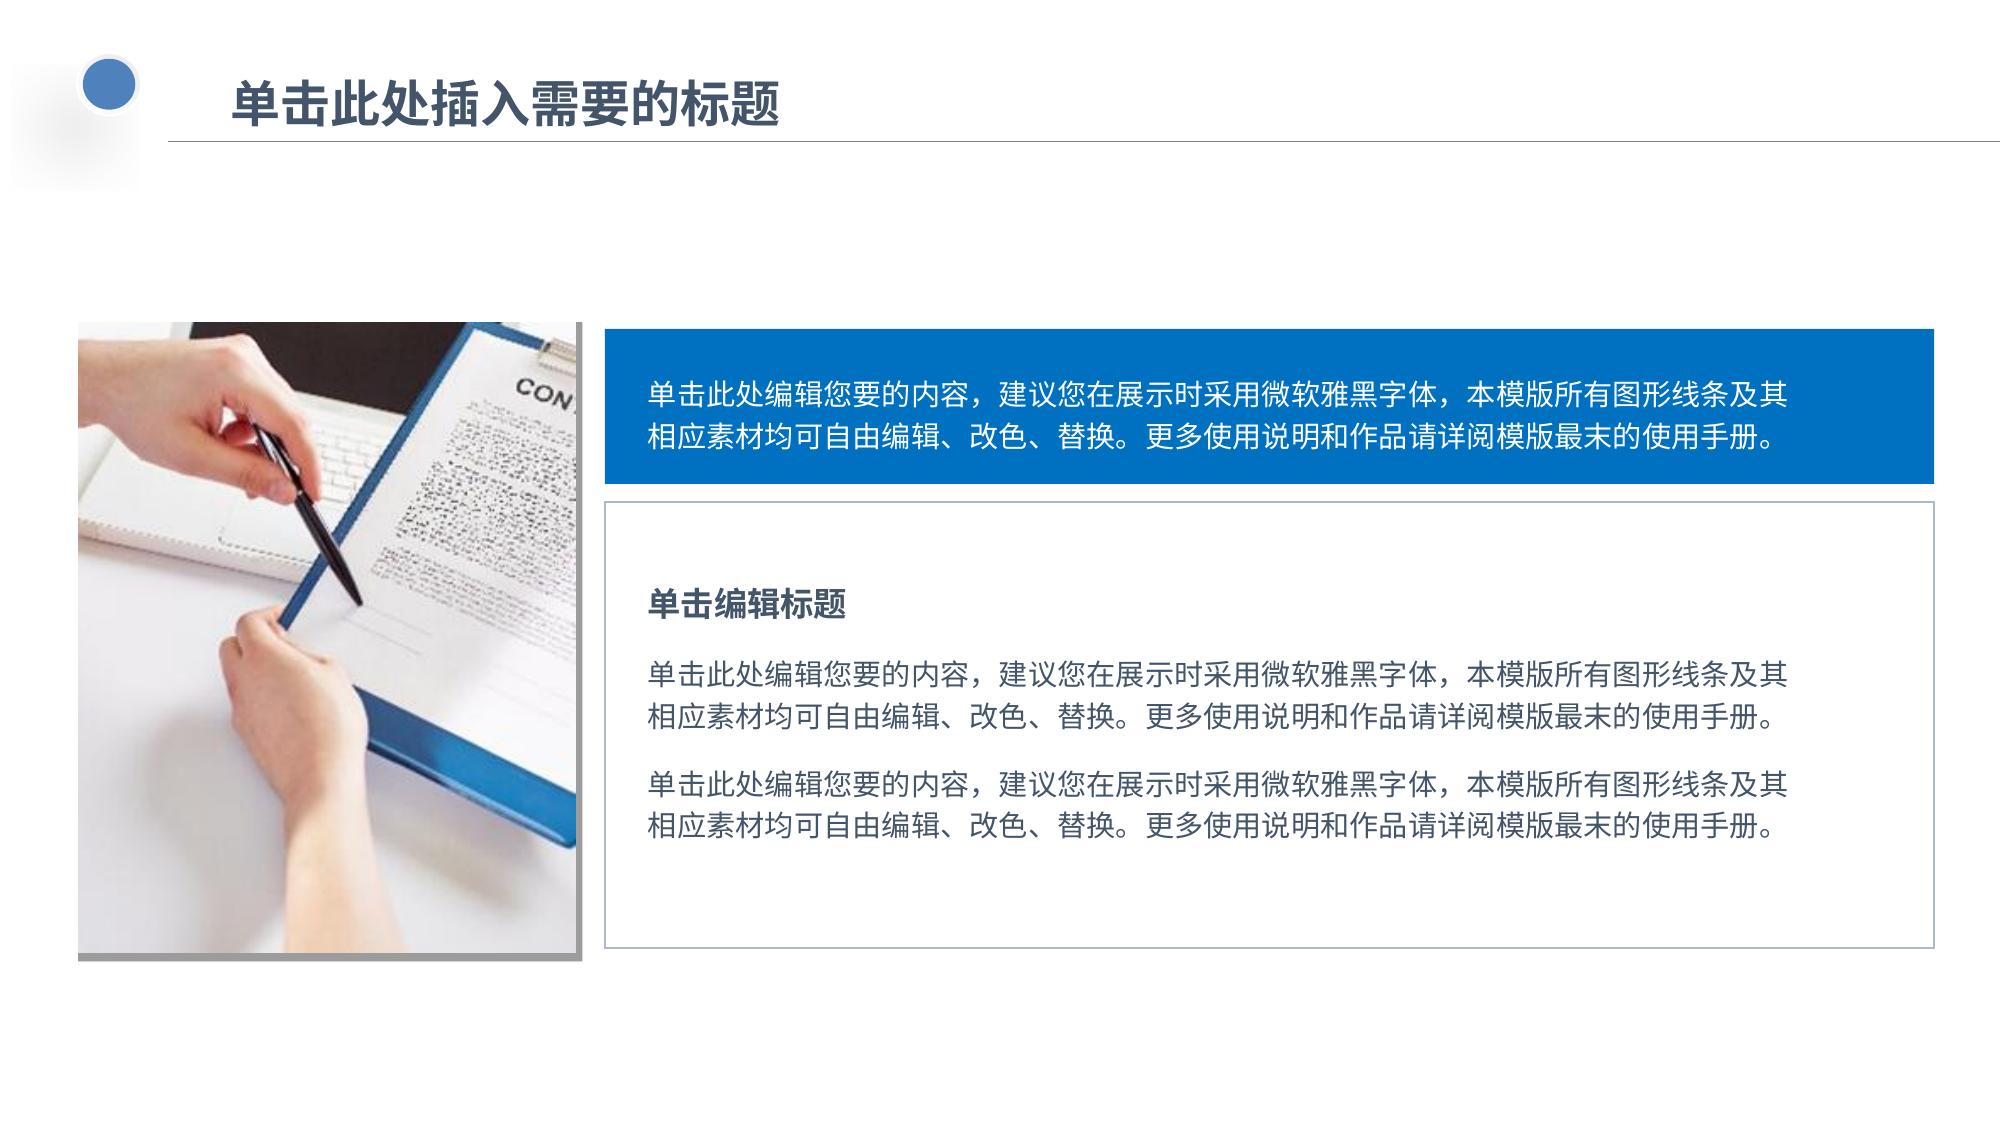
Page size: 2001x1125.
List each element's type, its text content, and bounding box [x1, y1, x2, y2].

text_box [634, 582, 1793, 841]
picture [78, 322, 576, 953]
text_box 单击此处编辑您要的内容，建议您在展示时采用微软雅黑字体，本模版所有图形线条及其相应素材均可自由编辑、改色、替换。更多使用说明和作品请详阅模版最末的使用手册。 [647, 369, 1793, 454]
text_box [604, 328, 1935, 484]
title 单击此处插入需要的标题 [157, 61, 853, 144]
text_box [604, 502, 1935, 948]
